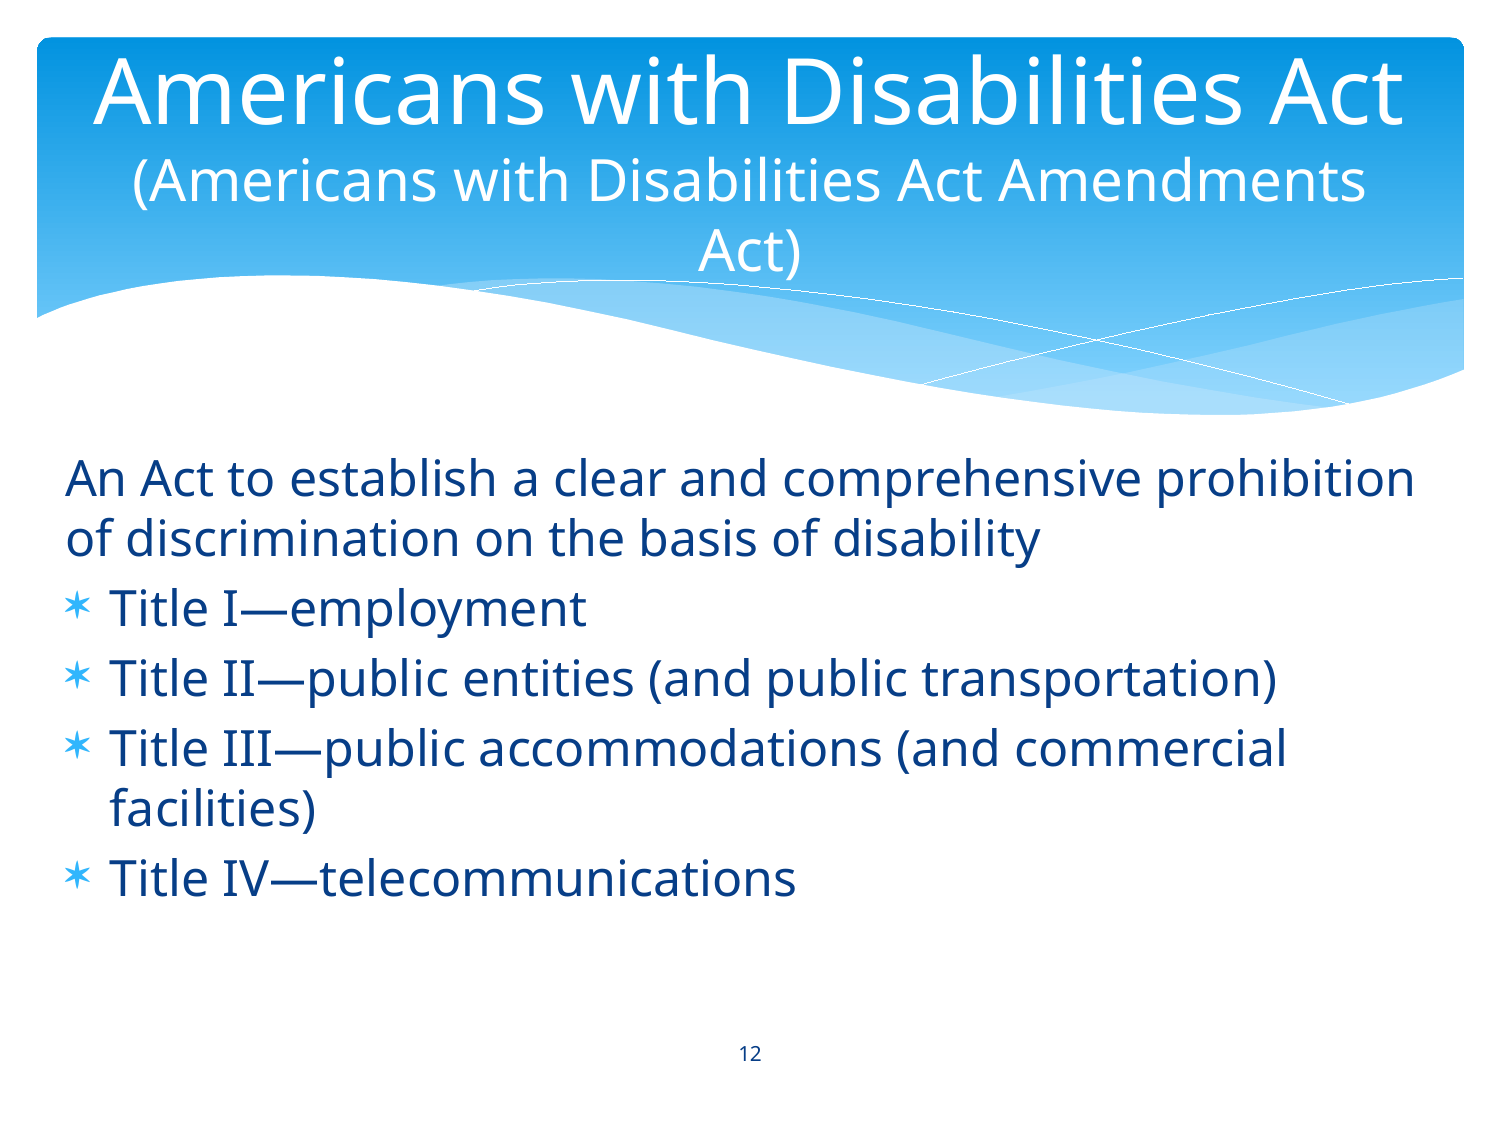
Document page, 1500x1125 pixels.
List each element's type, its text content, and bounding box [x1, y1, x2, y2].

title Americans with Disabilities Act (Americans with Disabilities Act Amendments Act) [75, 55, 1425, 261]
list An Act to establish a clear and comprehensive prohibition of discrimination on the basis of disability Title I—employment Title II—public entities (and public transportation) Title III—public accommodations (and commercial facilities) Title IV—telecommunications [50, 438, 1463, 1005]
slide_number 12 [654, 1025, 846, 1086]
